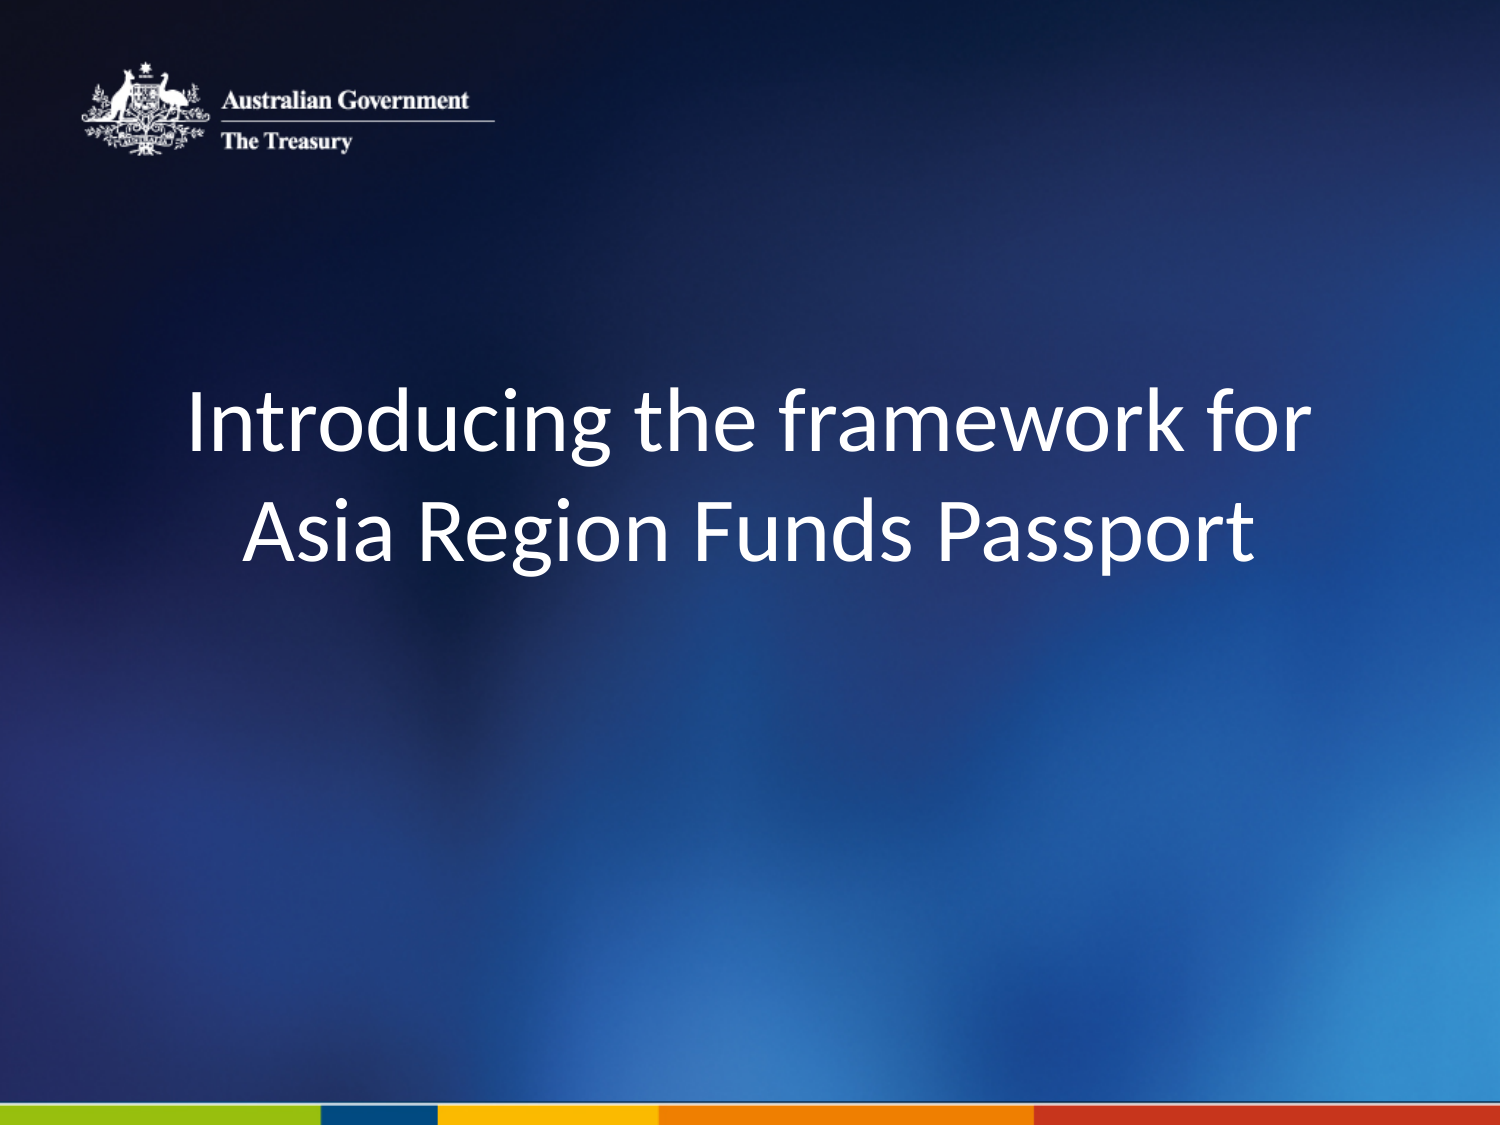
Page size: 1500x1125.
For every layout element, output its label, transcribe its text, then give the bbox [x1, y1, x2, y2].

picture [0, 0, 1500, 1125]
title Introducing the framework for Asia Region Funds Passport [112, 349, 1388, 591]
